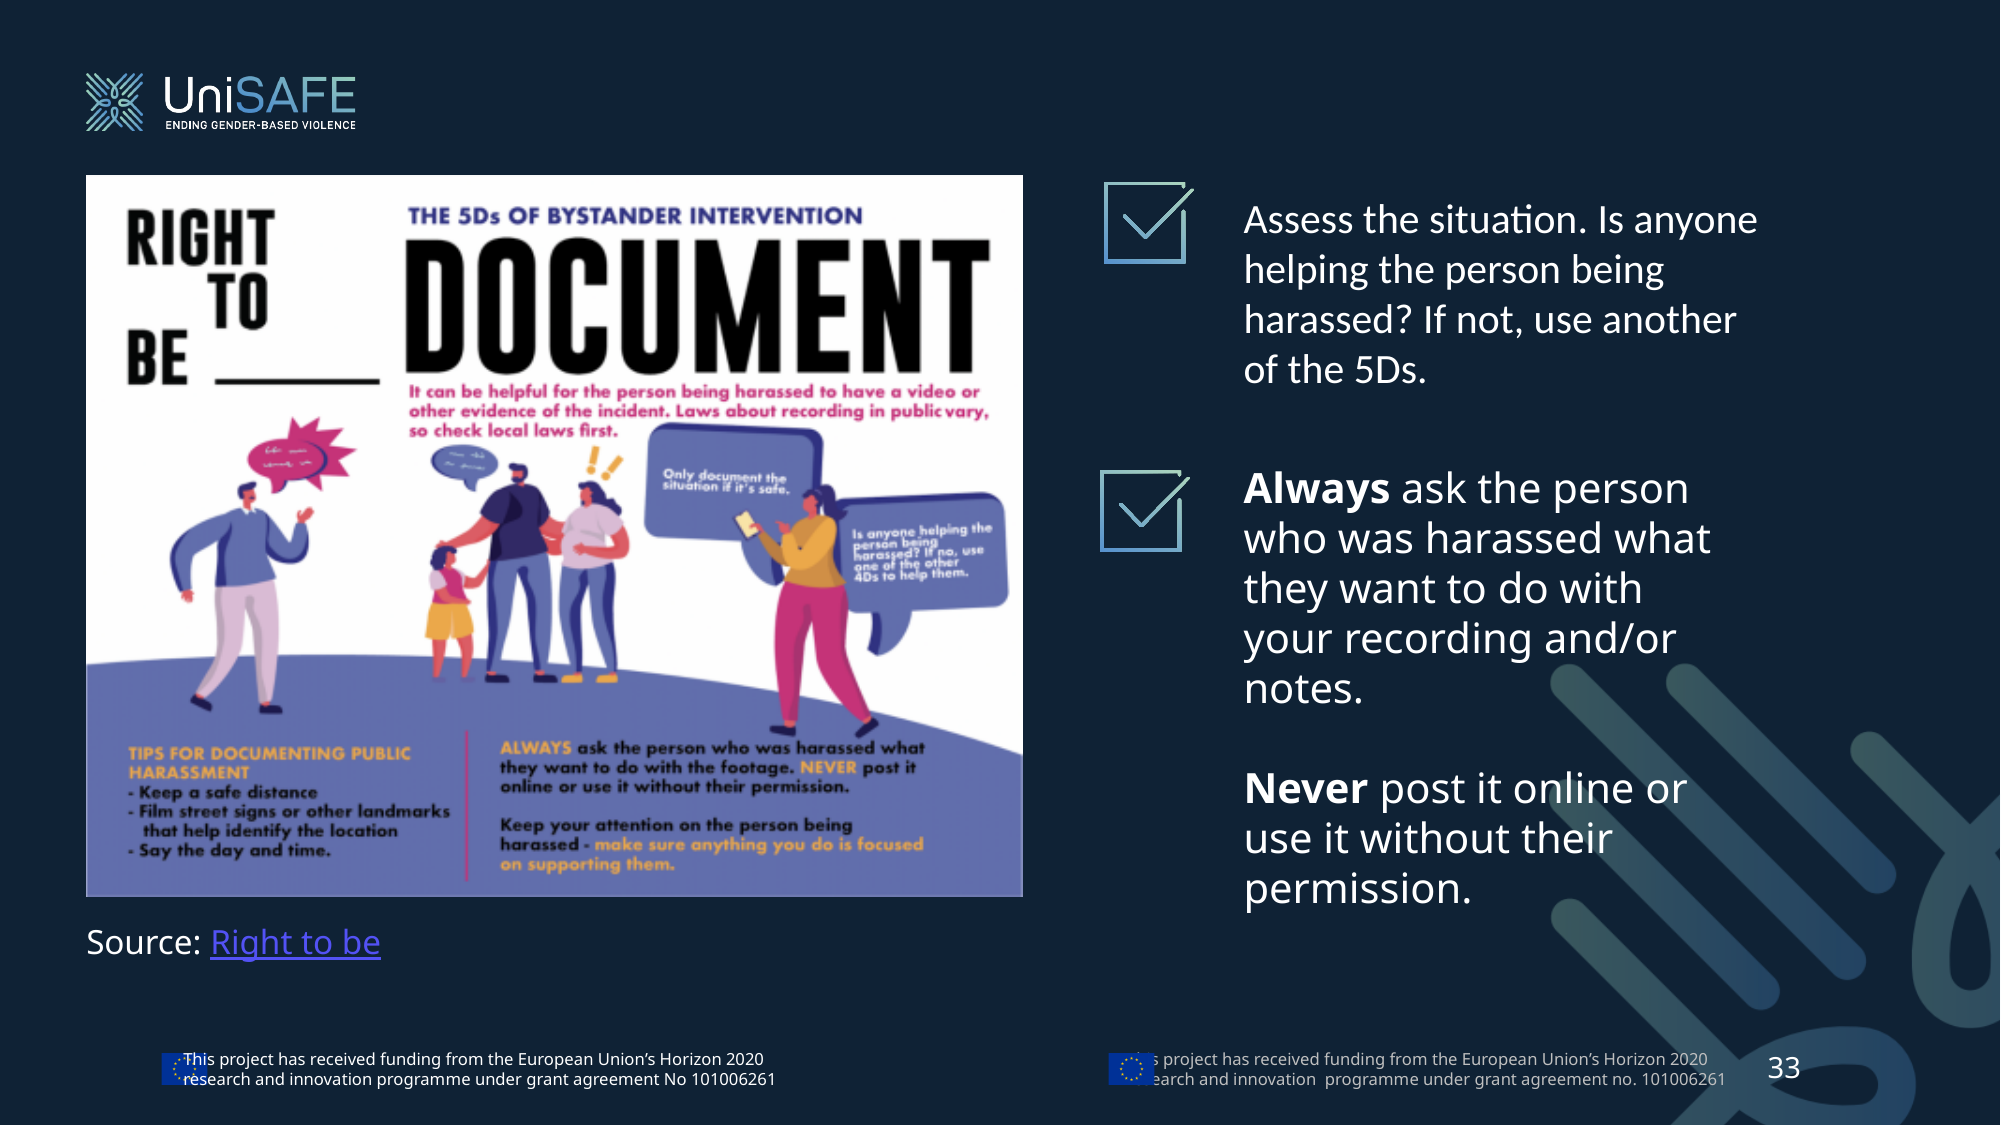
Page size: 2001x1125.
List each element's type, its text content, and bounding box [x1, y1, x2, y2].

text_box [1123, 188, 1194, 239]
text_box [1100, 470, 1182, 552]
picture [86, 175, 1023, 897]
text_box Source: Right to be [86, 890, 1741, 1019]
picture [1108, 1053, 1155, 1085]
text_box Assess the situation. Is anyone helping the person being harassed? If not, use another of the 5Ds. [1243, 184, 1779, 400]
picture [86, 73, 356, 131]
text_box [1119, 477, 1190, 527]
text_box This project has received funding from the European Union’s Horizon 2020 research and innovation programme under grant agreement no. 101006261 [1112, 1041, 1743, 1097]
text_box [1104, 182, 1186, 264]
text_box Always ask the person who was harassed what they want to do with your recording and/or notes. Never post it online or use it without their permission. [1243, 454, 1725, 890]
